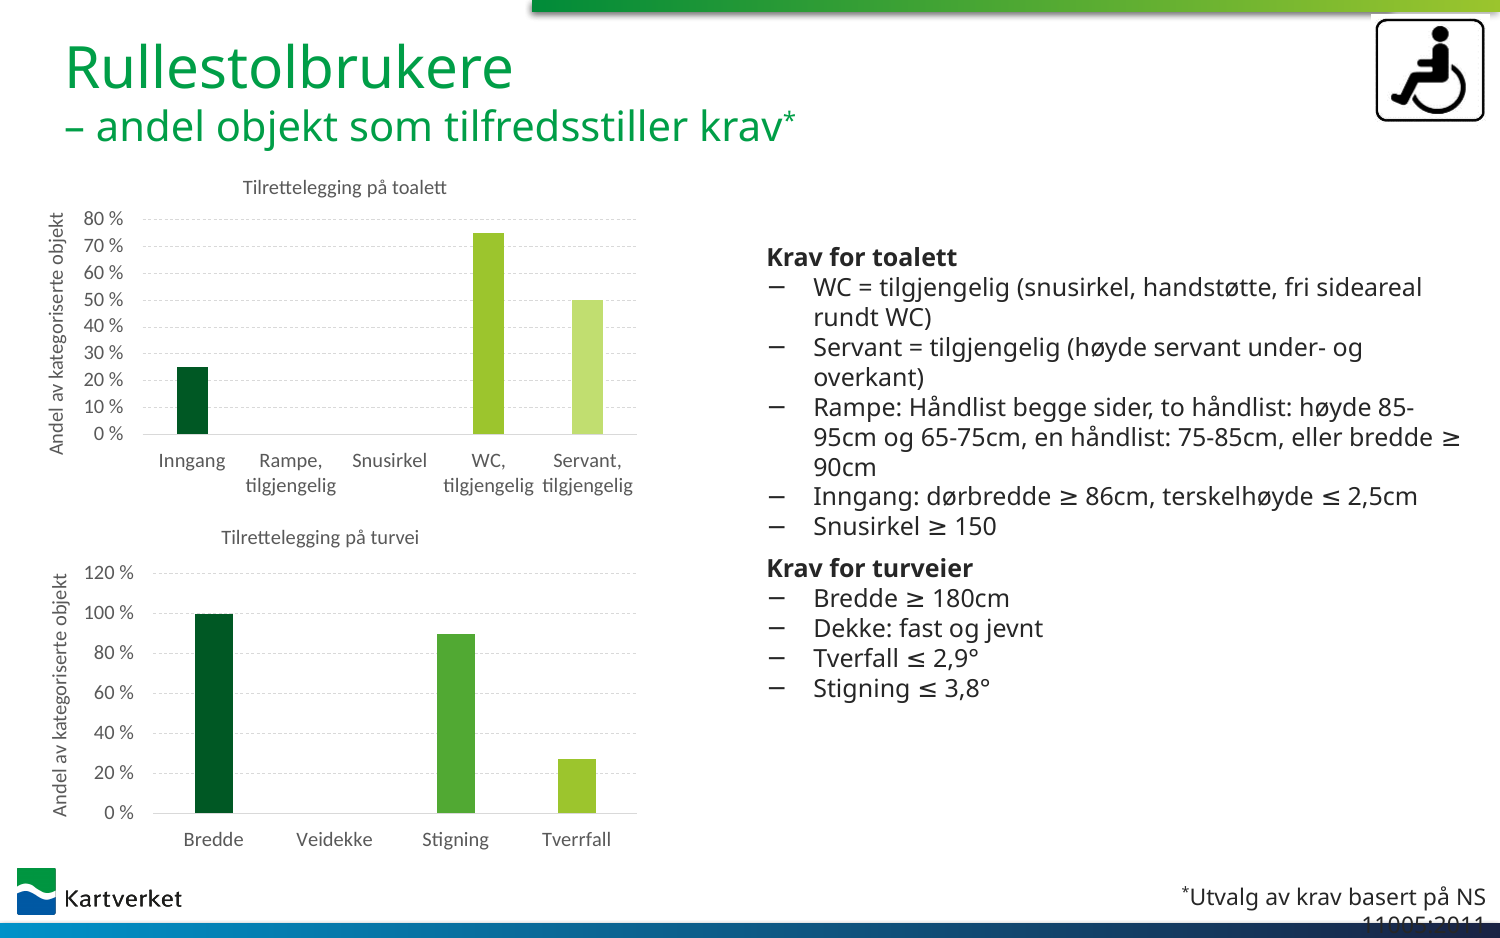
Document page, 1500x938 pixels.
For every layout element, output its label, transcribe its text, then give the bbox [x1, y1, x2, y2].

picture [41, 520, 650, 859]
picture [1371, 13, 1491, 127]
picture [41, 166, 650, 505]
text_box Rullestolbrukere – andel objekt som tilfredsstiller krav* [49, 14, 1431, 158]
text_box *Utvalg av krav basert på NS 11005:2011 [1068, 873, 1500, 938]
text_box Krav for toalett WC = tilgjengelig (snusirkel, handstøtte, fri sideareal rundt WC) Servant = tilgjengelig (høyde servant under- og overkant) Rampe: Håndlist begge sider, to håndlist: høyde 85-95cm og 65-75cm, en håndlist: 75-85cm, eller bredde ≥ 90cm Inngang: dørbredde ≥ 86cm, terskelhøyde ≤ 2,5cm Snusirkel ≥ 150 [751, 234, 1483, 545]
text_box Krav for turveier Bredde ≥ 180cm Dekke: fast og jevnt Tverfall ≤ 2,9° Stigning ≤ 3,8° [751, 545, 1483, 710]
